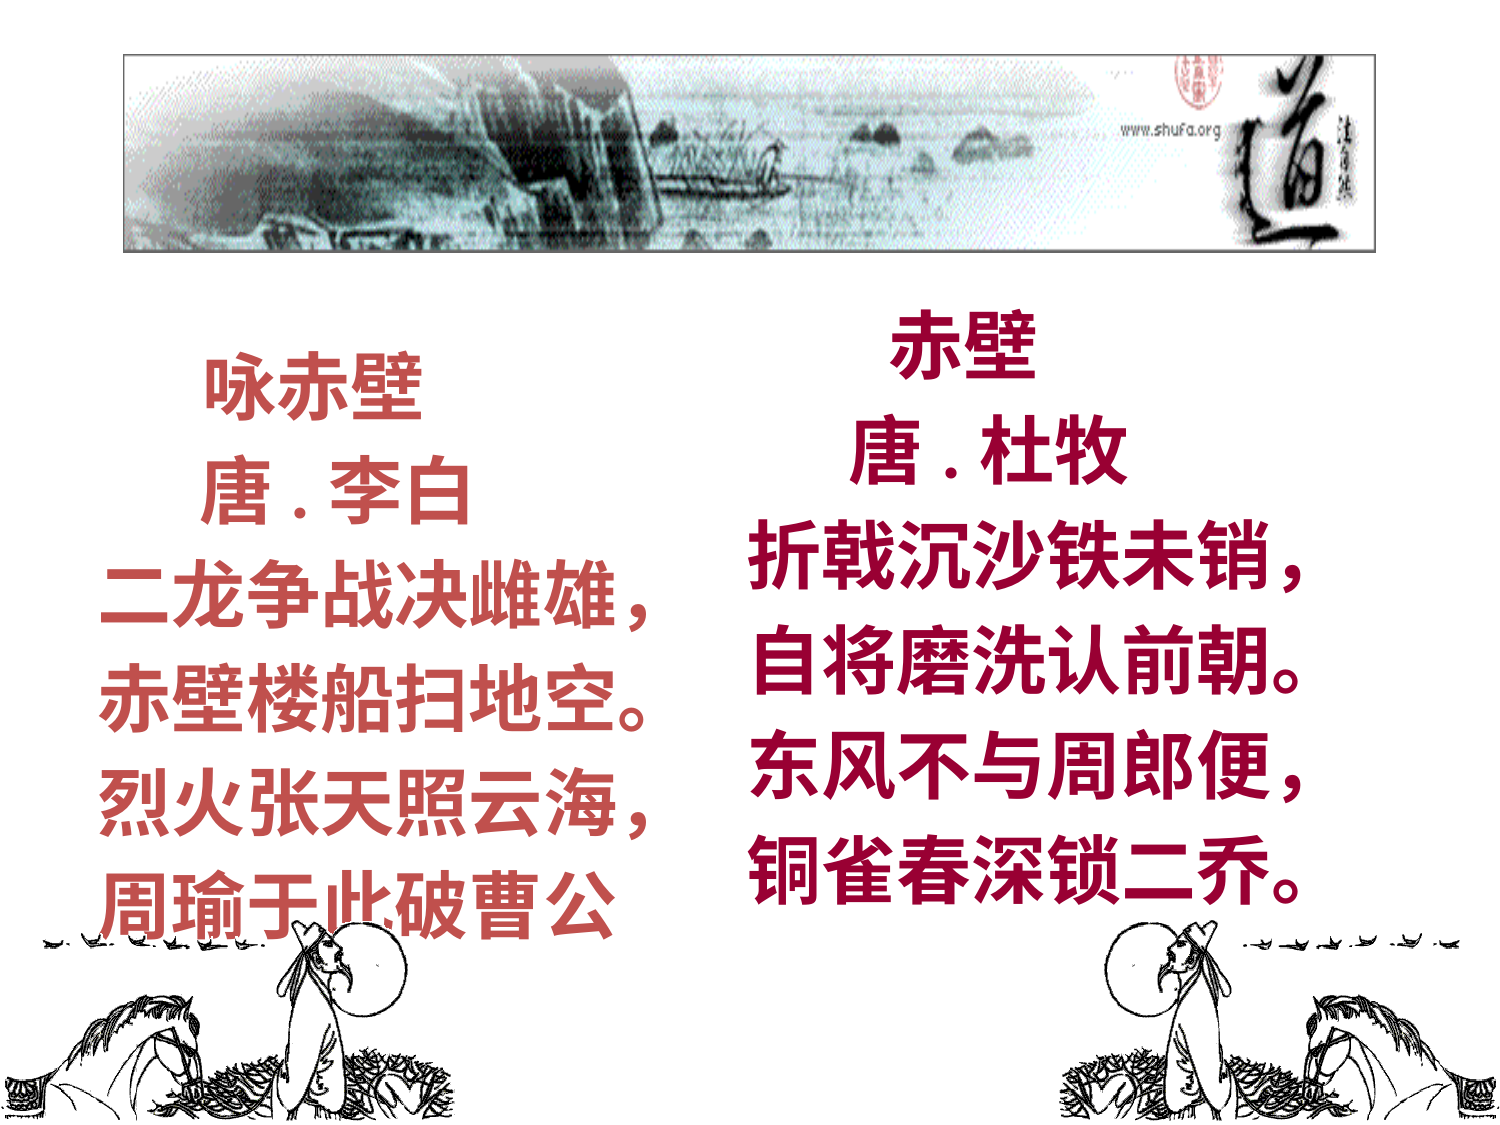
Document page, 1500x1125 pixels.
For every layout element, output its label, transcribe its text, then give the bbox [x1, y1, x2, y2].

list 咏赤壁 唐.李白 二龙争战决雌雄， 赤壁楼船扫地空。 烈火张天照云海， 周瑜于此破曹公 [82, 332, 560, 962]
picture [0, 916, 455, 1125]
list 赤壁 唐.杜牧 折戟沉沙铁未销， 自将磨洗认前朝。 东风不与周郎便， 铜雀春深锁二乔。 [560, 290, 1500, 1125]
picture [123, 54, 1376, 254]
picture [1056, 916, 1500, 1125]
